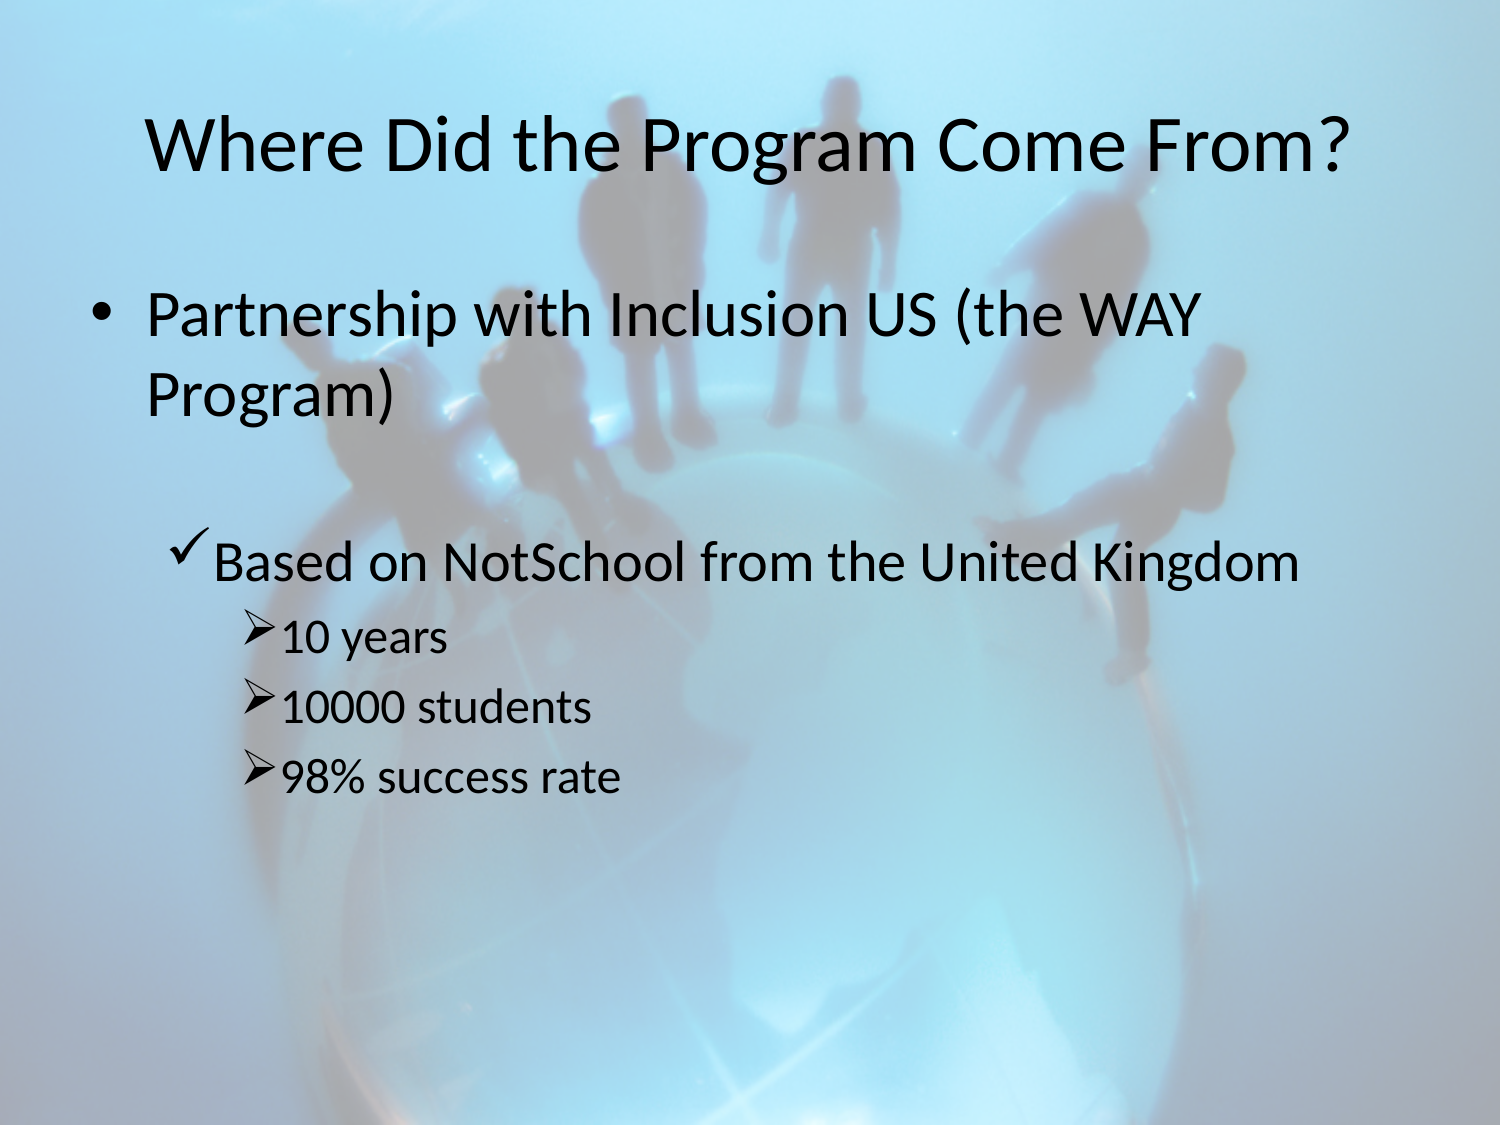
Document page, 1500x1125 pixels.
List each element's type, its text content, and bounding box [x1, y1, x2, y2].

title Where Did the Program Come From? [75, 45, 1425, 233]
list Partnership with Inclusion US (the WAY Program) Based on NotSchool from the United Kingdom 10 years 10000 students 98% success rate [75, 262, 1425, 1005]
